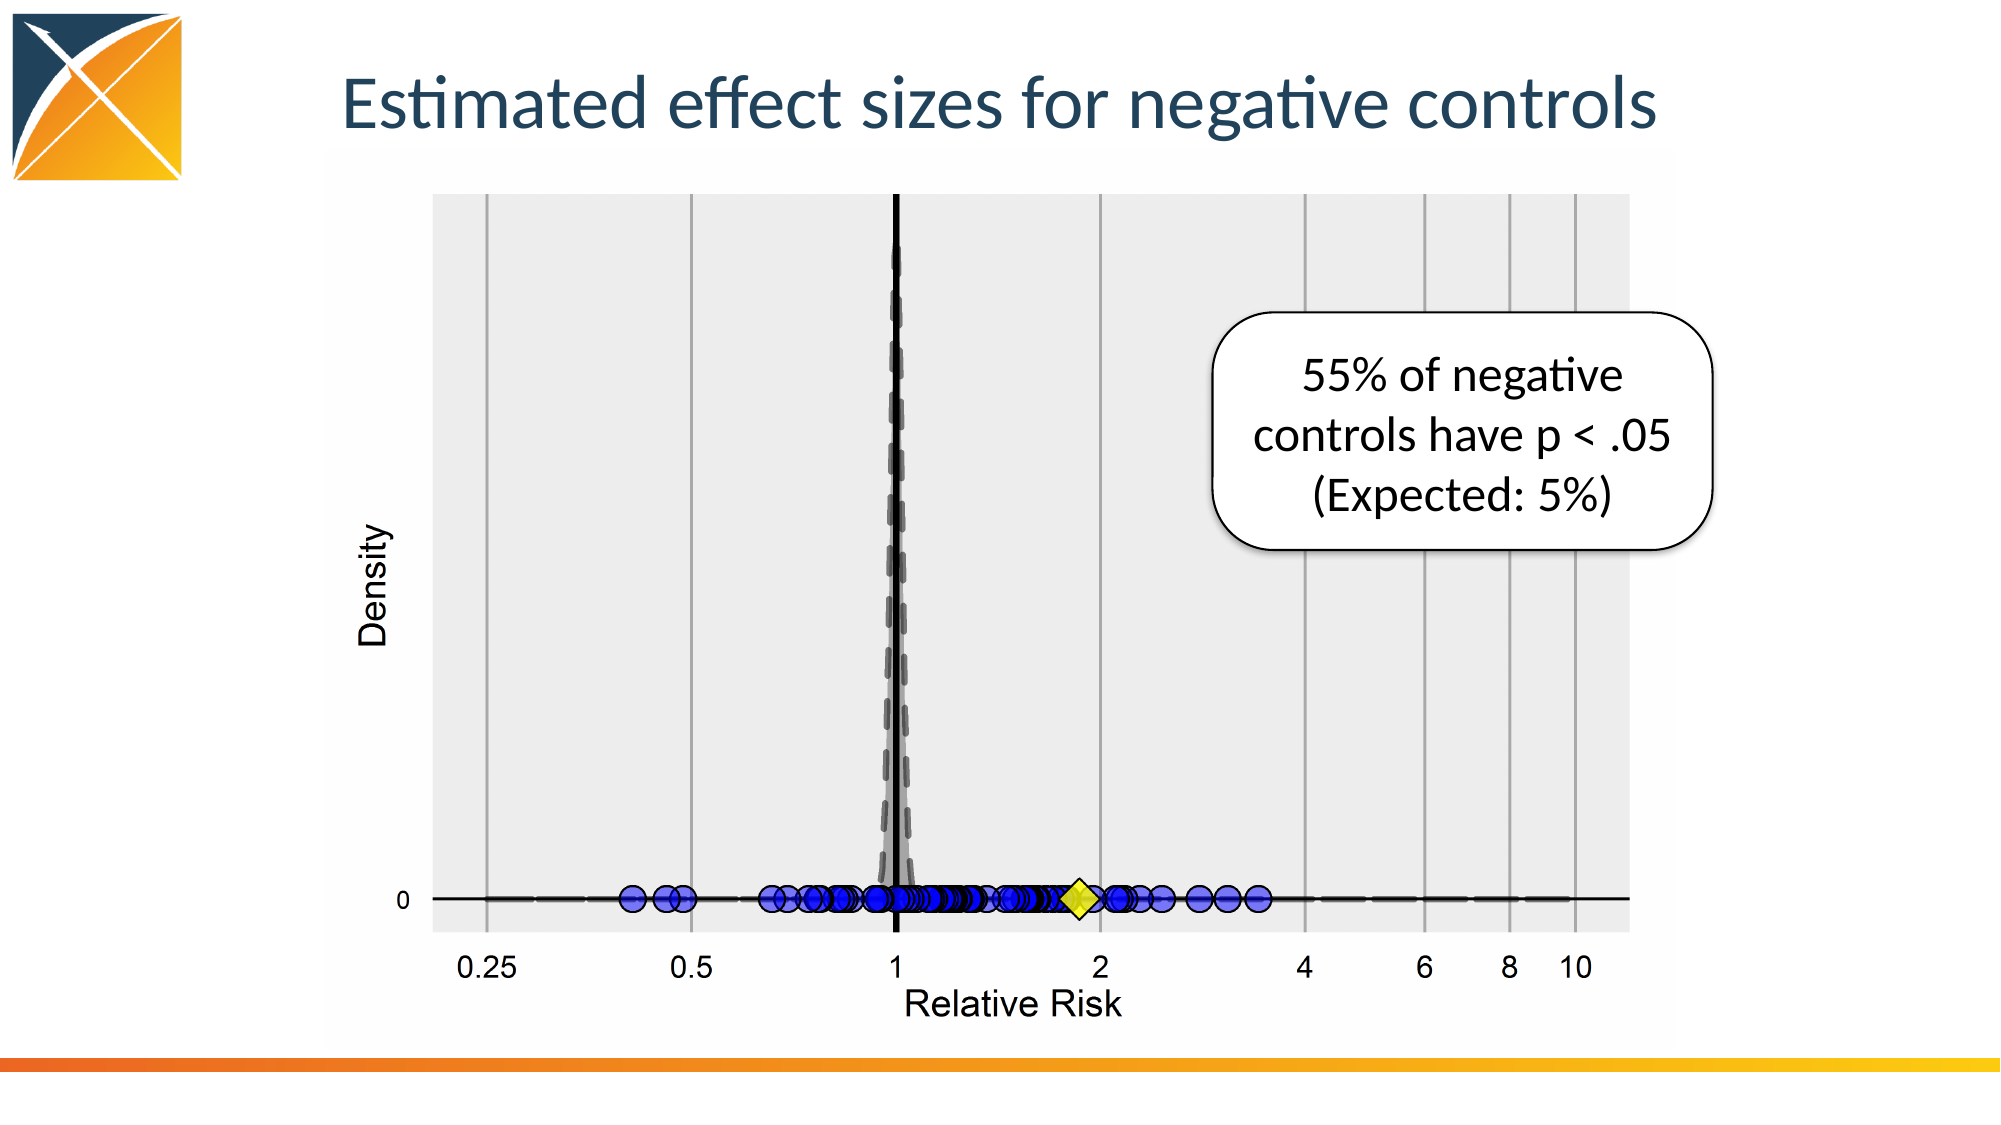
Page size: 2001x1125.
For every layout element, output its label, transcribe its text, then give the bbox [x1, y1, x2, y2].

picture [0, 0, 206, 200]
picture [324, 149, 1676, 1051]
text_box 55% of negative controls have p < .05 (Expected: 5%) [1679, 318, 1714, 545]
title Estimated effect sizes for negative controls [324, 4, 1675, 149]
